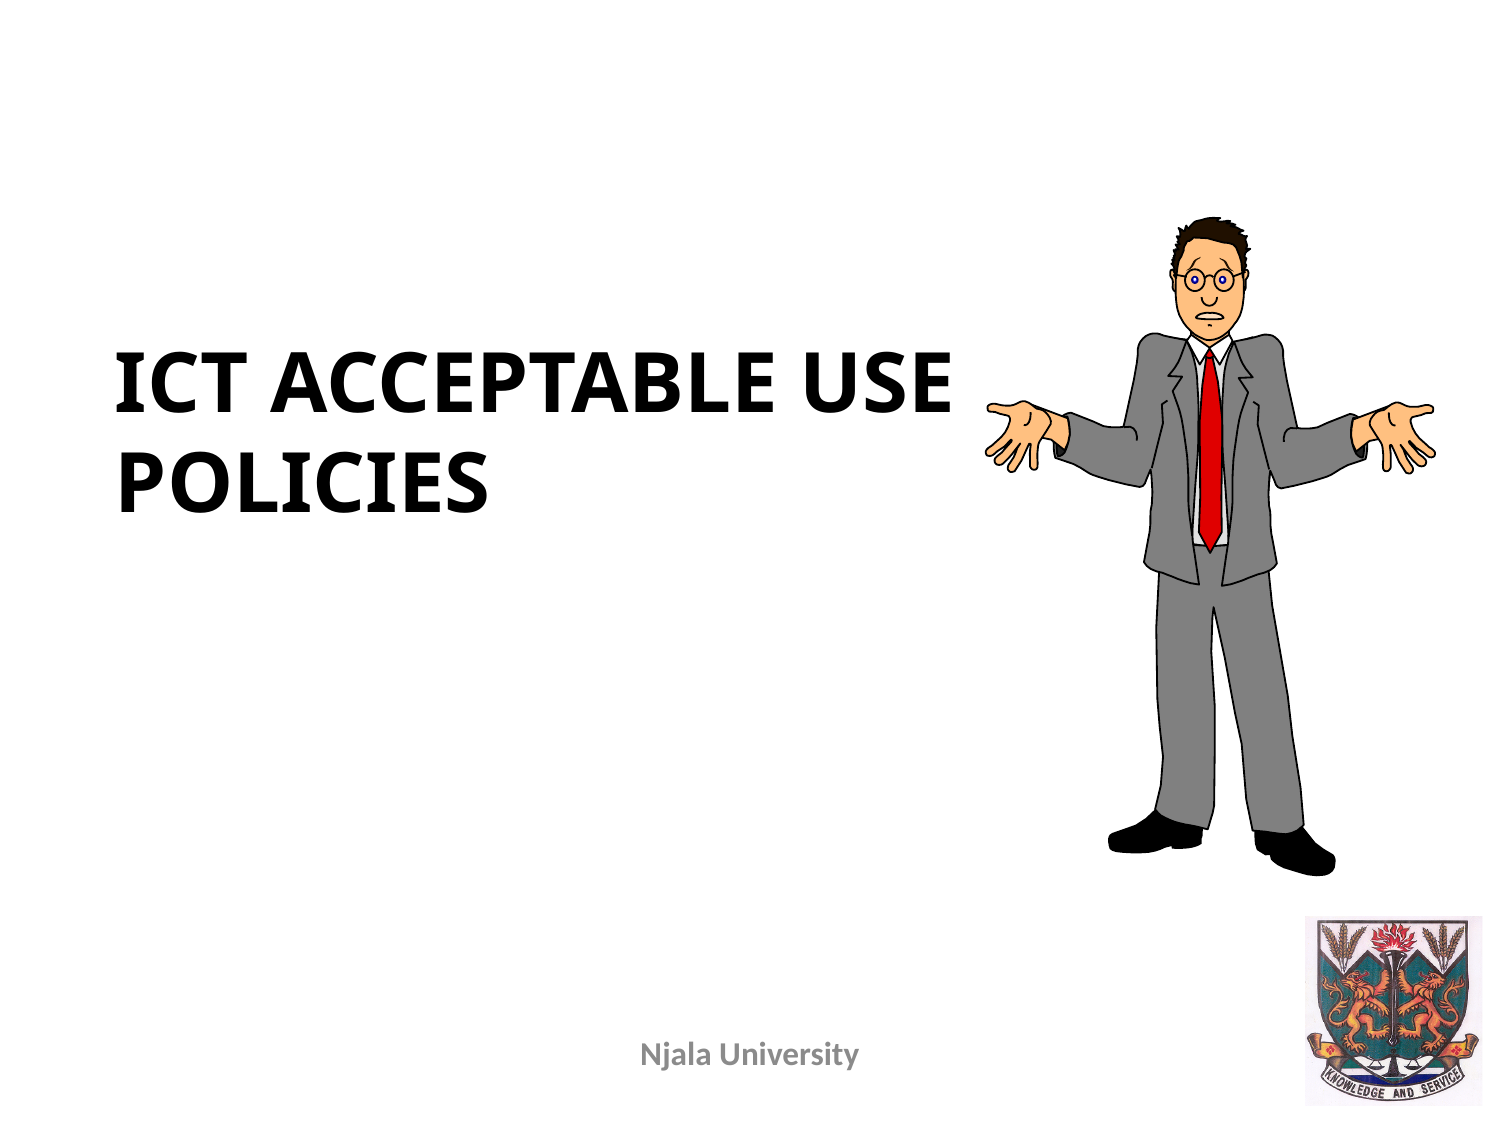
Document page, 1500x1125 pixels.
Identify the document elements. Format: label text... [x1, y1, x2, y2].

footer Njala University [360, 1022, 1140, 1083]
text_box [985, 156, 1436, 877]
text_box ICT ACCEPTABLE USE POLICIES [100, 321, 980, 537]
